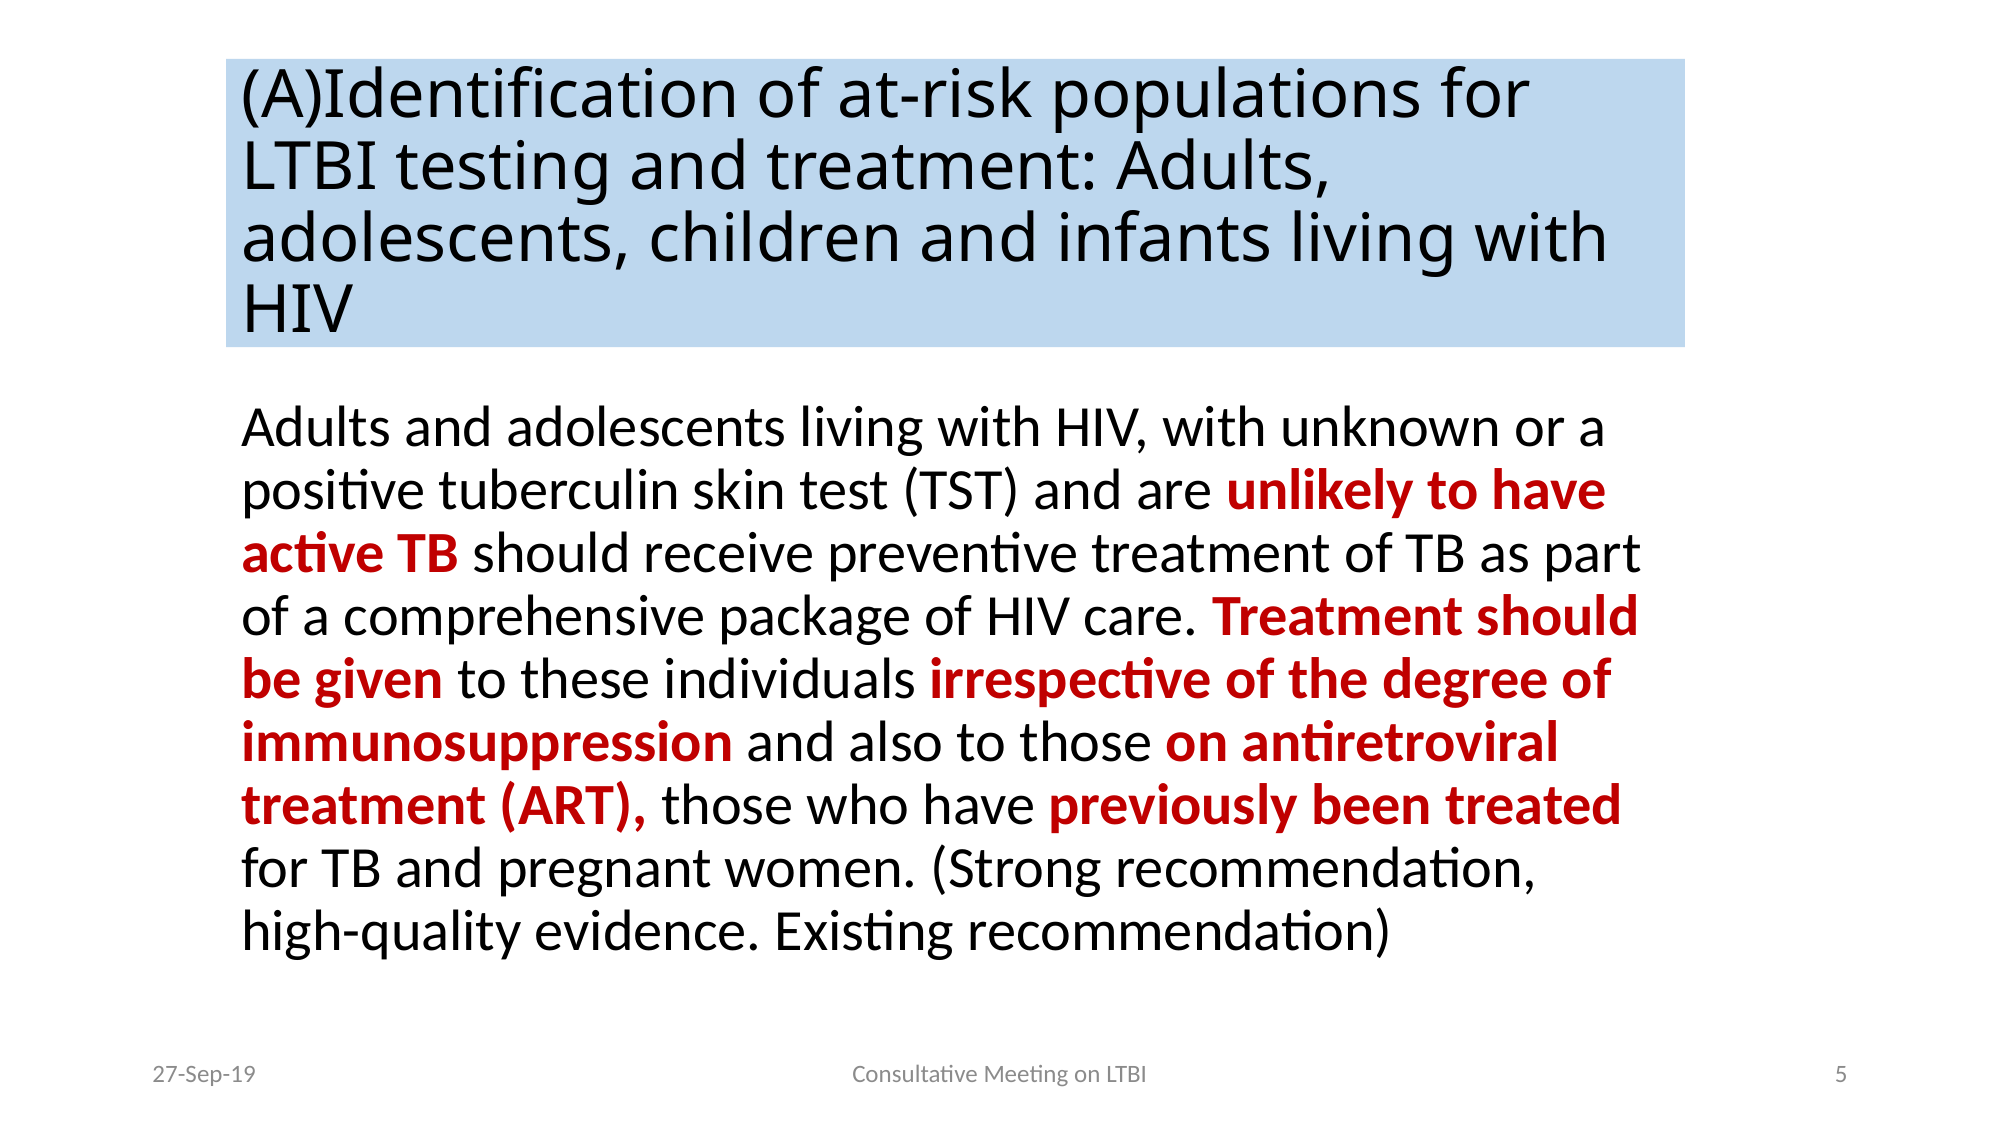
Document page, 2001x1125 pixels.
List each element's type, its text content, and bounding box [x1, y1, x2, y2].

slide_number 27-Sep-19 [137, 1042, 588, 1103]
title (A)Identification of at-risk populations for LTBI testing and treatment: Adults, adolescents, children and infants living with HIV [226, 58, 1685, 348]
slide_number 5 [1412, 1042, 1863, 1103]
list Adults and adolescents living with HIV, with unknown or a positive tuberculin skin test (TST) and are unlikely to have active TB should receive preventive treatment of TB as part of a comprehensive package of HIV care. Treatment should be given to these individuals irrespective of the degree of immunosuppression and also to those on antiretroviral treatment (ART), those who have previously been treated for TB and pregnant women. (Strong recommendation, high-quality evidence. Existing recommendation) [226, 388, 1685, 1103]
footer Consultative Meeting on LTBI [662, 1042, 1338, 1103]
